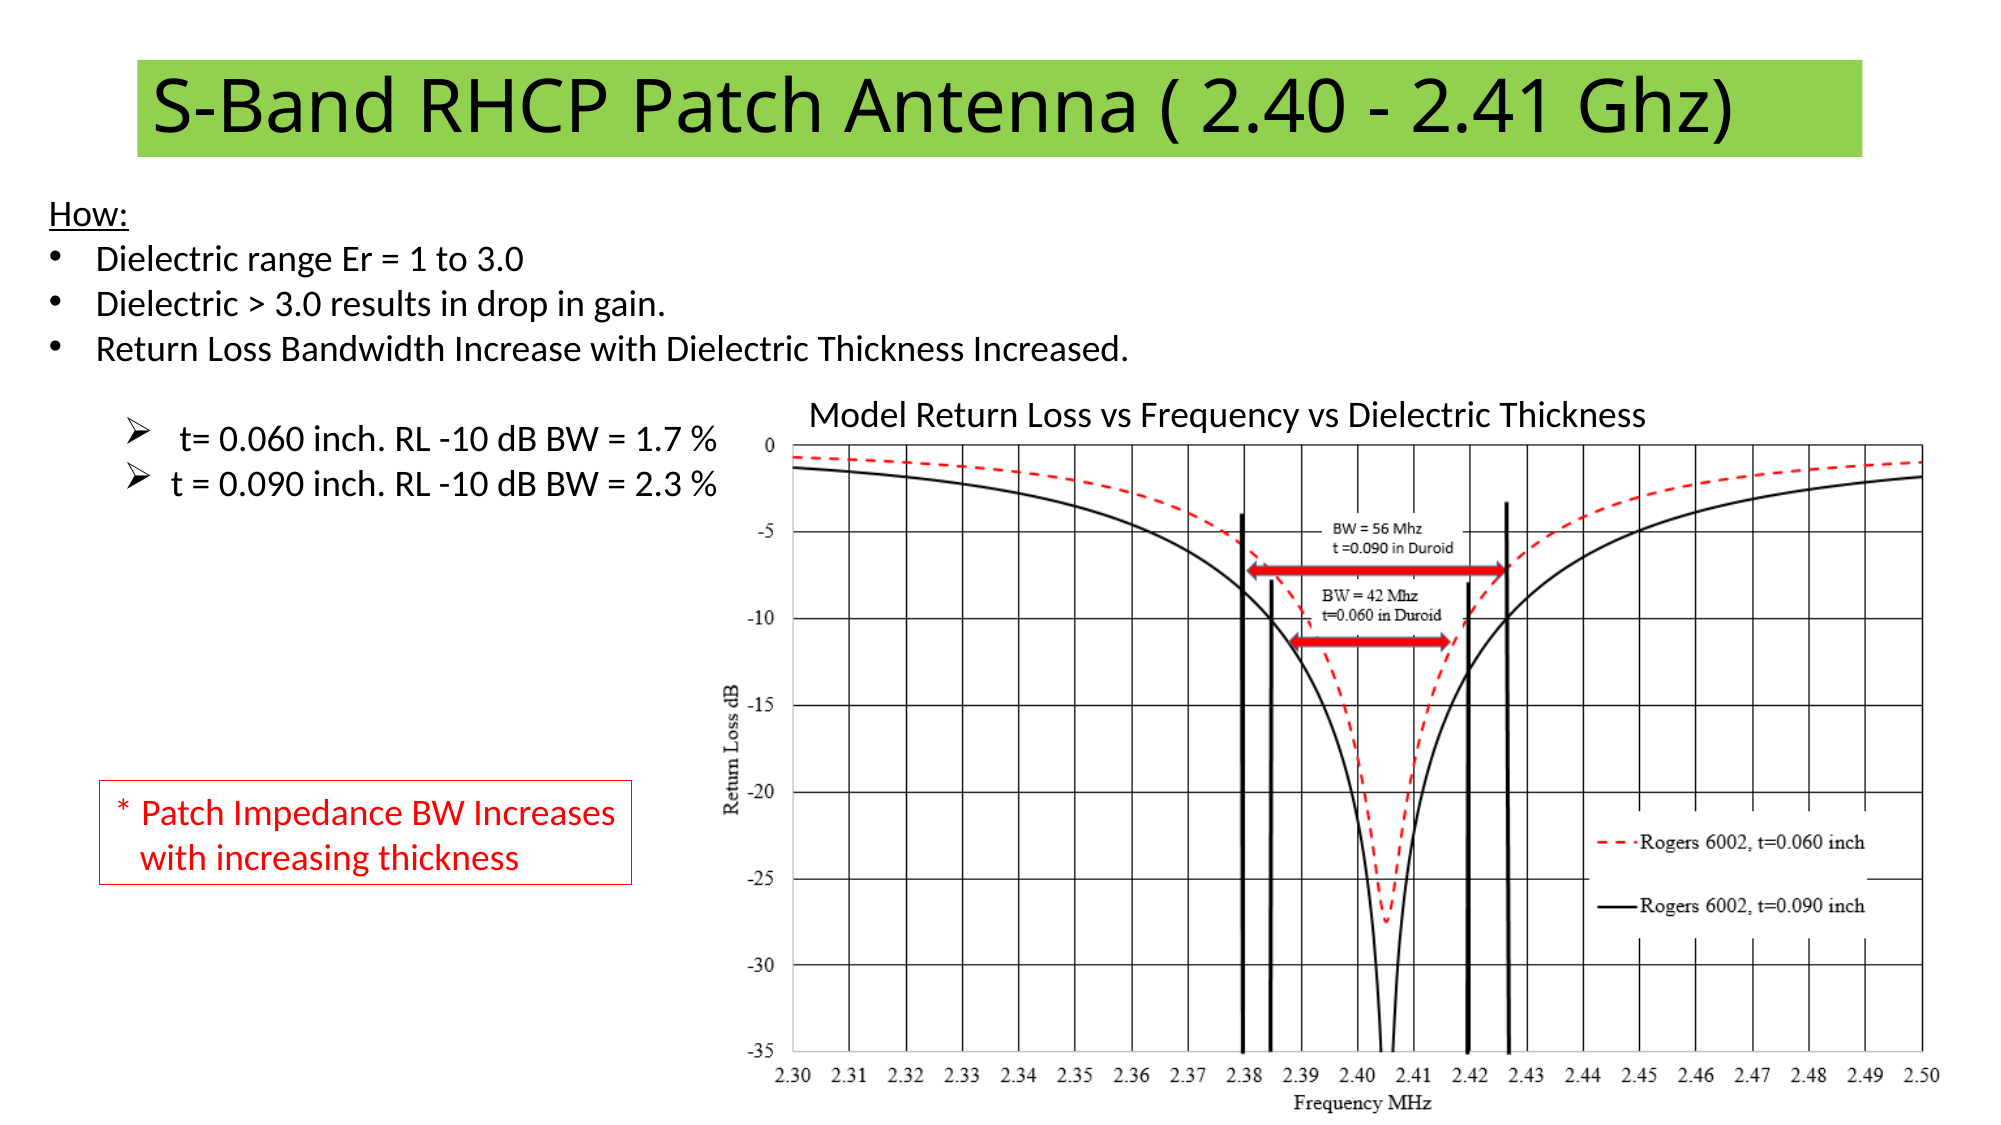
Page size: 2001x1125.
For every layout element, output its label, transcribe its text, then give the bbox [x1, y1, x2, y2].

text_box Model Return Loss vs Frequency vs Dielectric Thickness [793, 382, 1663, 425]
title S-Band RHCP Patch Antenna ( 2.40 - 2.41 Ghz) [137, 59, 1863, 157]
text_box * Patch Impedance BW Increases with increasing thickness [99, 780, 632, 885]
text_box How: Dielectric range Er = 1 to 3.0 Dielectric > 3.0 results in drop in gain. Return Loss Bandwidth Increase with Dielectric Thickness Increased. t= 0.060 inch. RL -10 dB BW = 1.7 % t = 0.090 inch. RL -10 dB BW = 2.3 % [34, 181, 1147, 601]
picture [713, 425, 1952, 1125]
